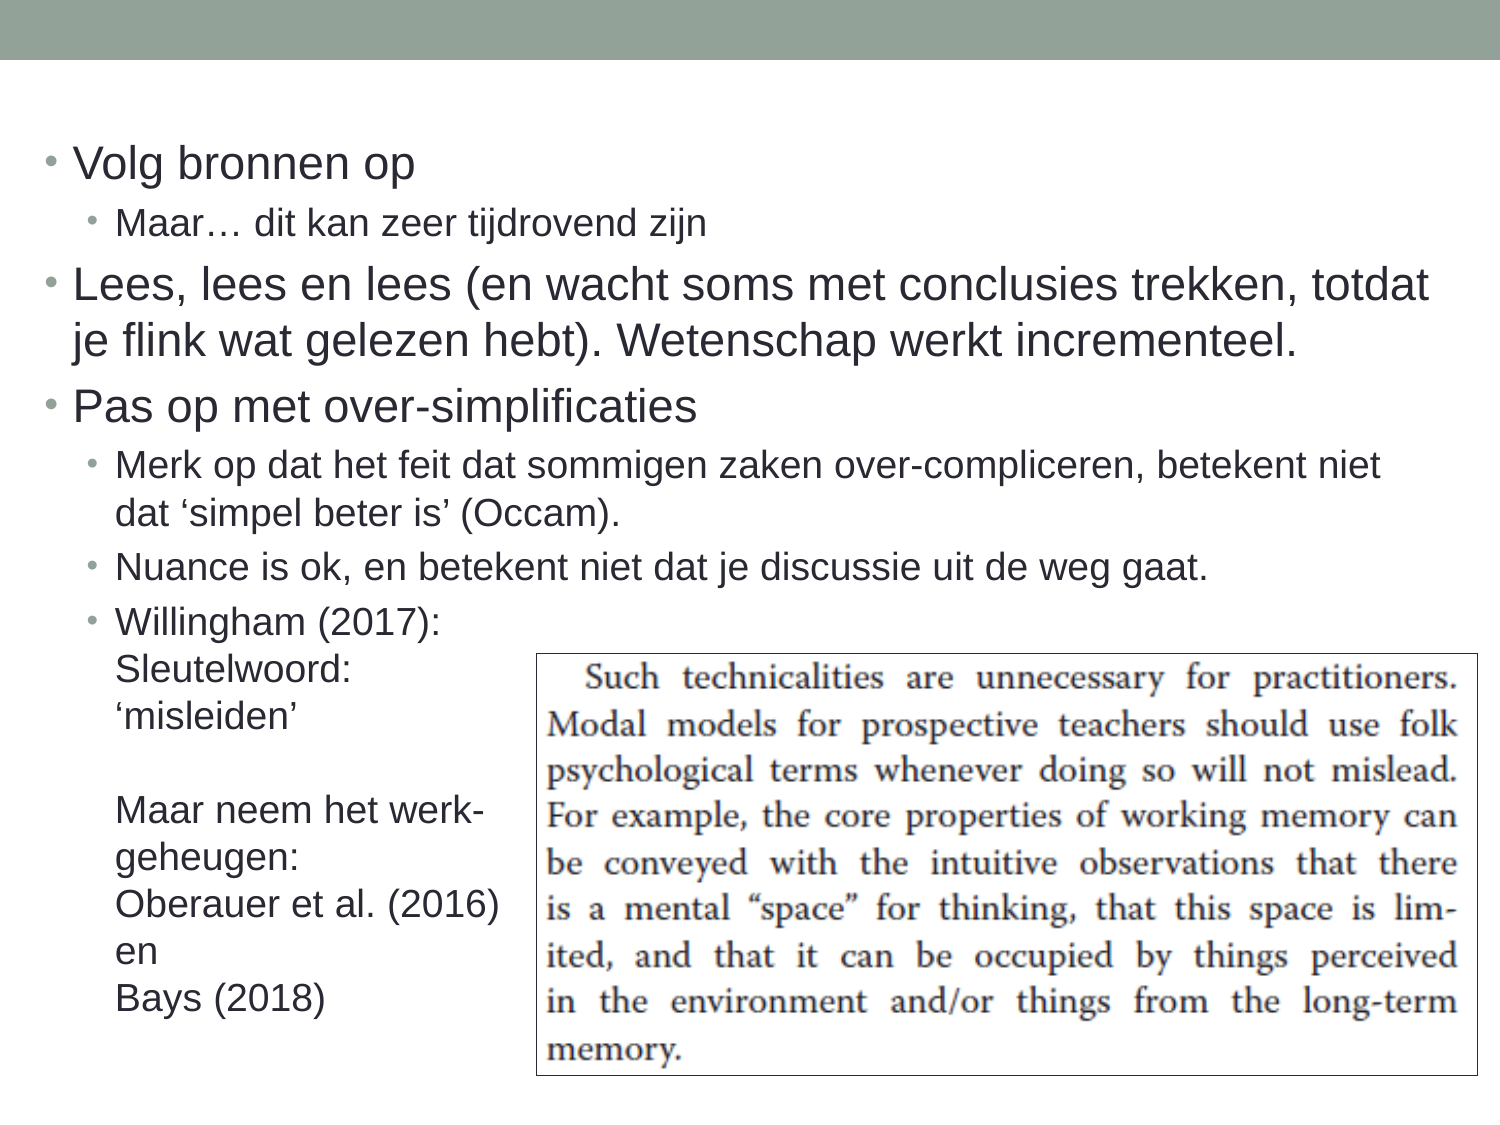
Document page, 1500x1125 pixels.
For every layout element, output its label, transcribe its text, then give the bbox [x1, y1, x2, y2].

picture [537, 654, 1477, 1075]
list Volg bronnen op Maar… dit kan zeer tijdrovend zijn Lees, lees en lees (en wacht soms met conclusies trekken, totdat je flink wat gelezen hebt). Wetenschap werkt incrementeel. Pas op met over-simplificaties Merk op dat het feit dat sommigen zaken over-compliceren, betekent niet dat ‘simpel beter is’ (Occam). Nuance is ok, en betekent niet dat je discussie uit de weg gaat. Willingham (2017): Sleutelwoord: ‘misleiden’ Maar neem het werk- geheugen: Oberauer et al. (2016) en Bays (2018) [29, 125, 1459, 1089]
